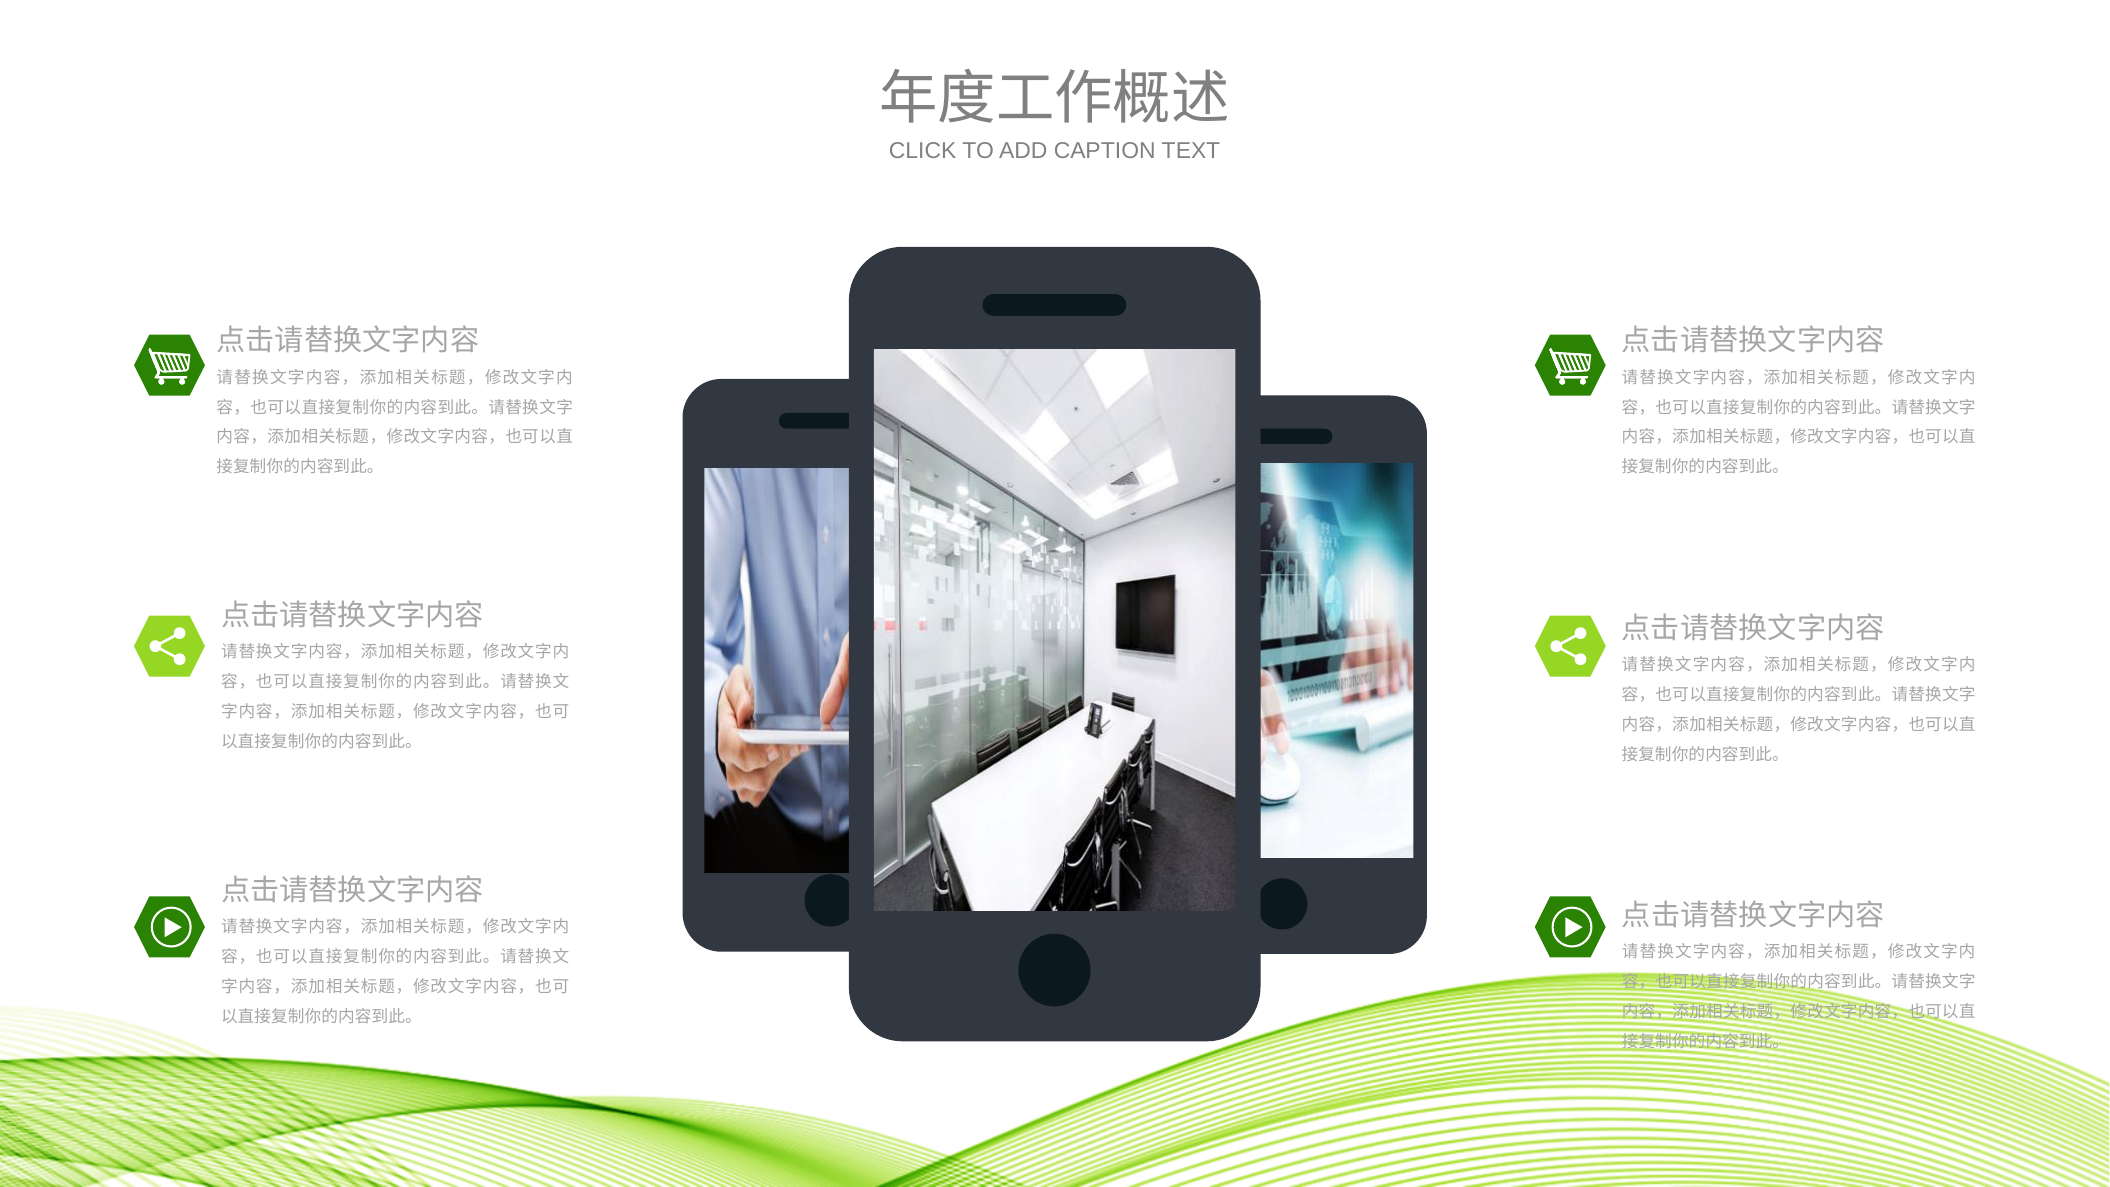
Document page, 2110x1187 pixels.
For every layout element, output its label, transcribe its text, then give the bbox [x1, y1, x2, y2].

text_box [134, 896, 205, 958]
text_box 点击请替换文字内容 请替换文字内容，添加相关标题，修改文字内容，也可以直接复制你的内容到此。请替换文字内容，添加相关标题，修改文字内容，也可以直接复制你的内容到此。 [221, 596, 570, 752]
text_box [682, 378, 848, 954]
text_box 年度工作概述 [865, 60, 1245, 131]
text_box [1534, 615, 1606, 677]
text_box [134, 615, 205, 677]
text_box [848, 246, 1261, 1042]
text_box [1534, 896, 1606, 958]
picture [0, 0, 2110, 1187]
text_box 点击请替换文字内容 请替换文字内容，添加相关标题，修改文字内容，也可以直接复制你的内容到此。请替换文字内容，添加相关标题，修改文字内容，也可以直接复制你的内容到此。 [216, 321, 574, 477]
text_box 点击请替换文字内容 请替换文字内容，添加相关标题，修改文字内容，也可以直接复制你的内容到此。请替换文字内容，添加相关标题，修改文字内容，也可以直接复制你的内容到此。 [1621, 321, 1976, 477]
text_box 点击请替换文字内容 请替换文字内容，添加相关标题，修改文字内容，也可以直接复制你的内容到此。请替换文字内容，添加相关标题，修改文字内容，也可以直接复制你的内容到此。 [1621, 896, 1976, 1052]
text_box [1261, 378, 1427, 954]
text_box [134, 334, 205, 396]
text_box 点击请替换文字内容 请替换文字内容，添加相关标题，修改文字内容，也可以直接复制你的内容到此。请替换文字内容，添加相关标题，修改文字内容，也可以直接复制你的内容到此。 [221, 871, 570, 1027]
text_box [1534, 334, 1606, 396]
text_box 点击请替换文字内容 请替换文字内容，添加相关标题，修改文字内容，也可以直接复制你的内容到此。请替换文字内容，添加相关标题，修改文字内容，也可以直接复制你的内容到此。 [1621, 608, 1976, 764]
text_box CLICK TO ADD CAPTION TEXT [865, 135, 1245, 163]
